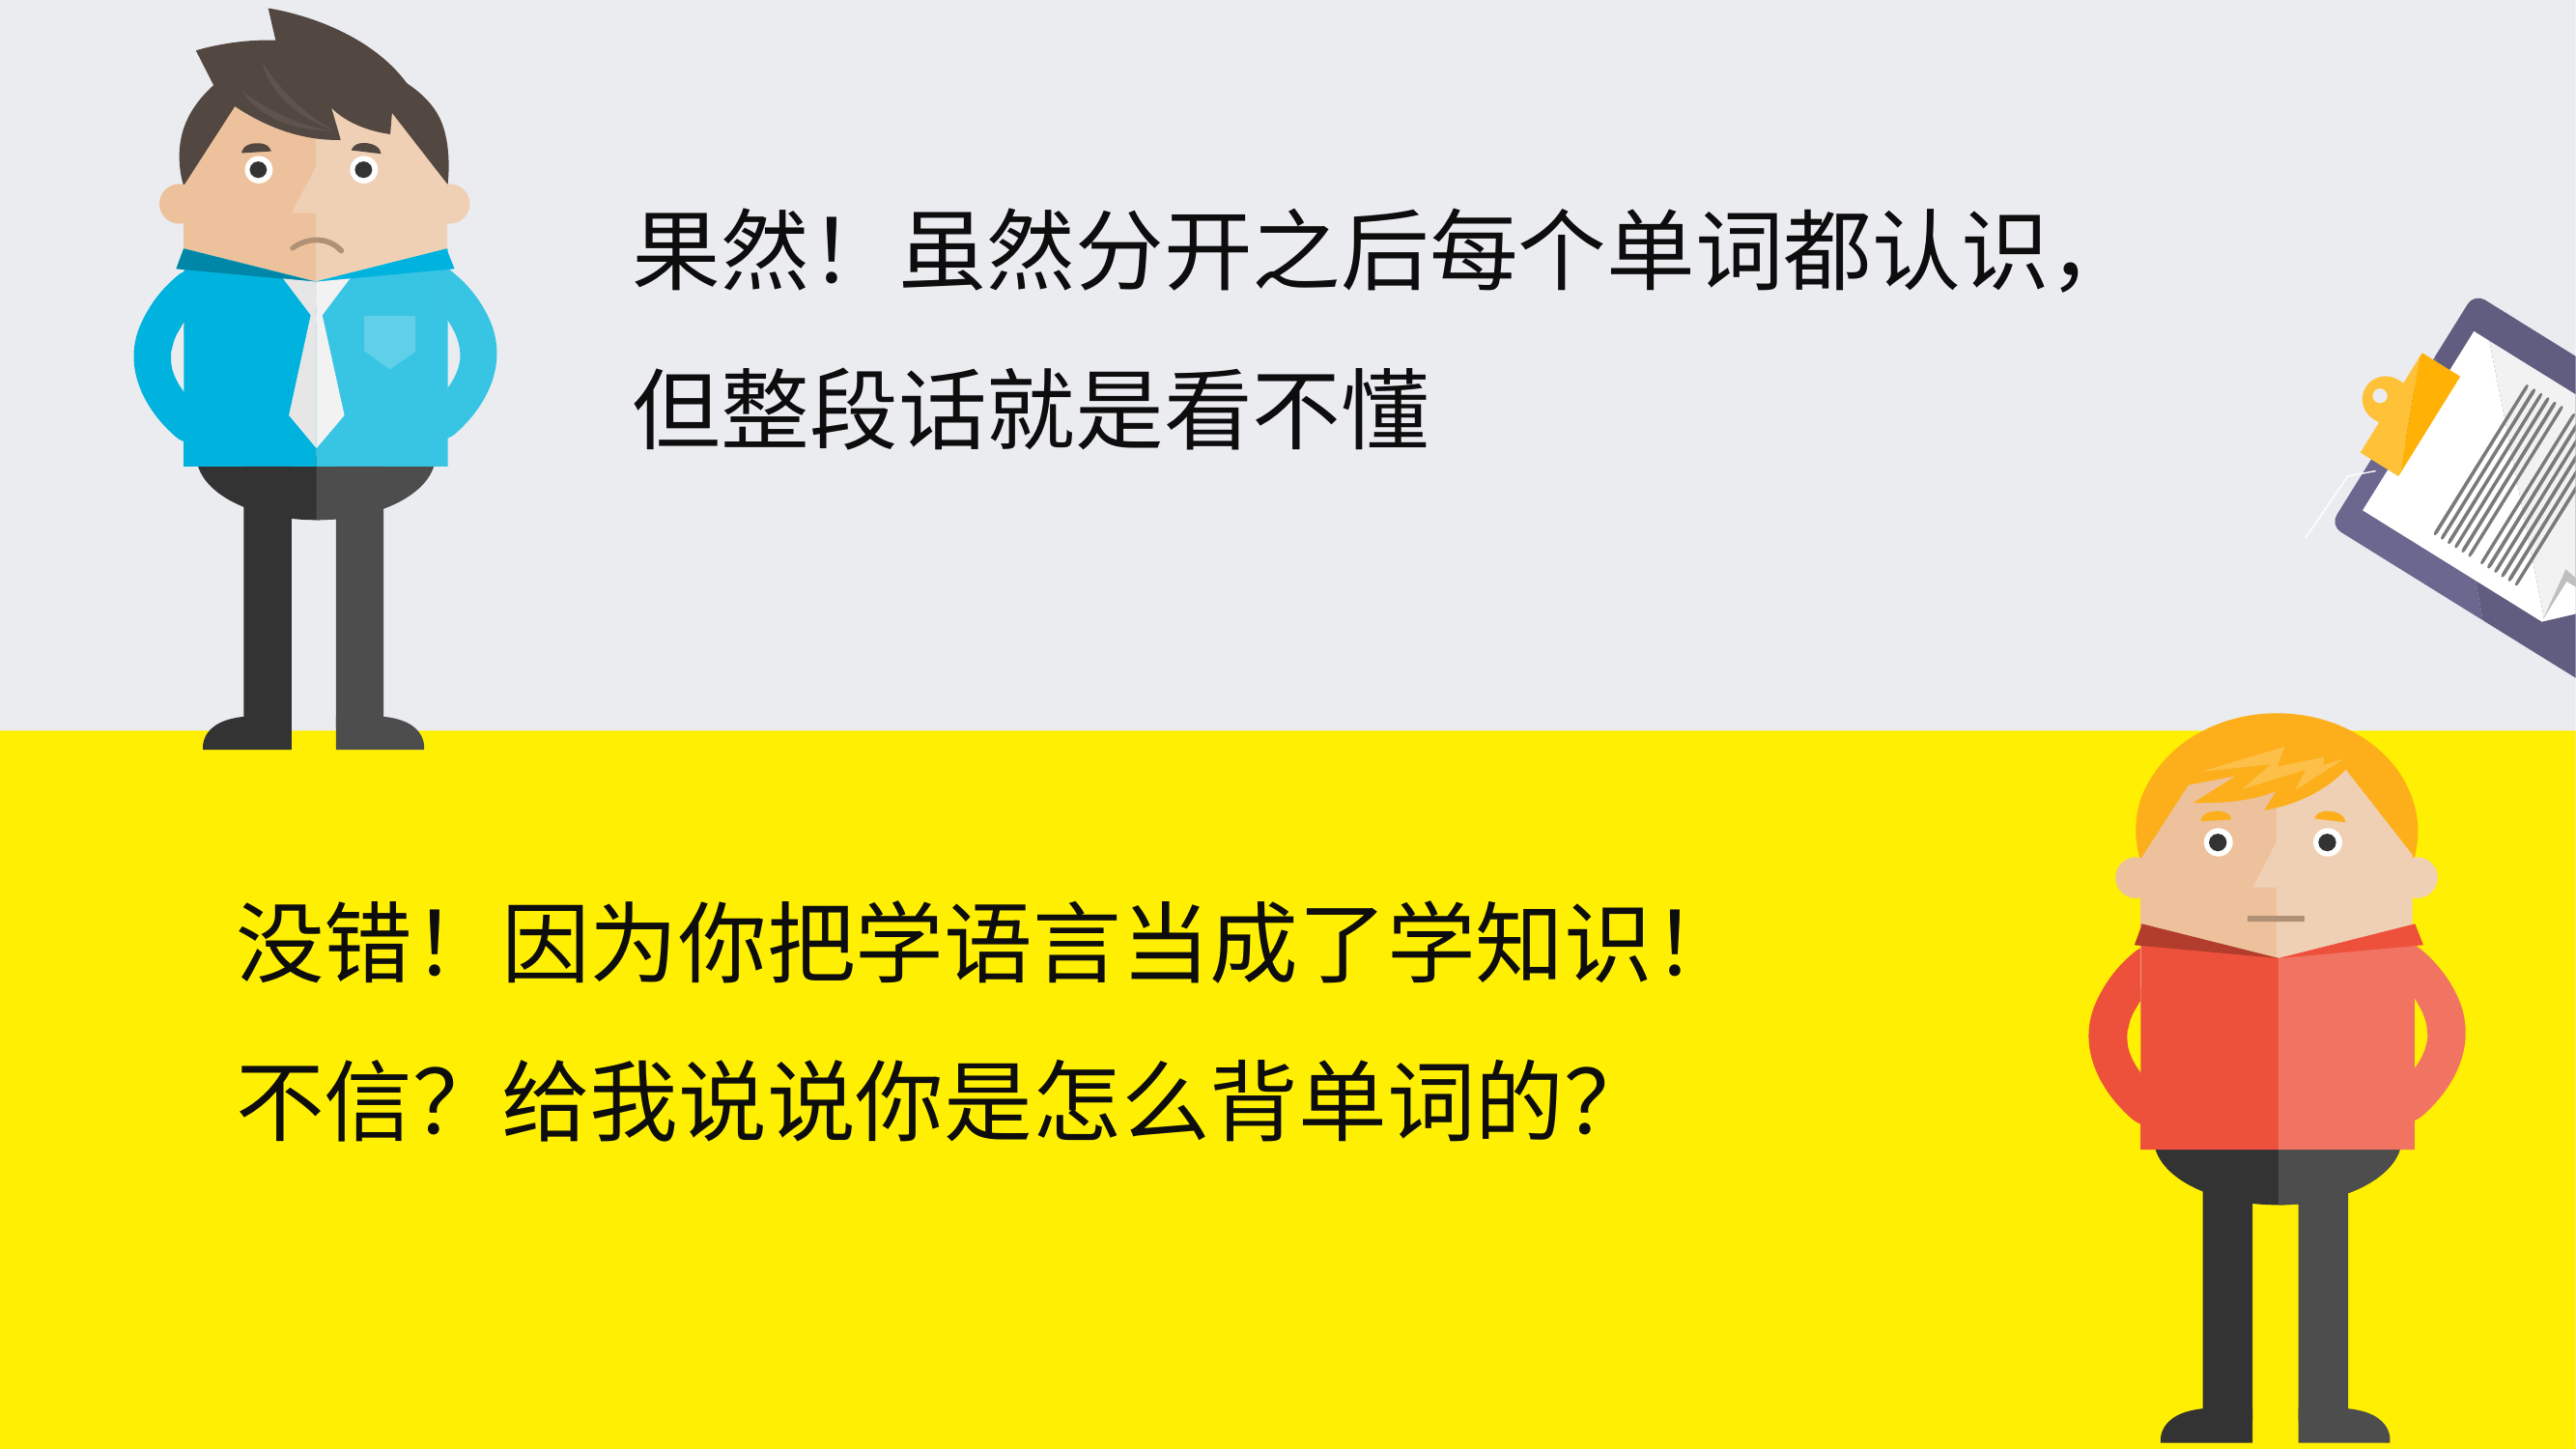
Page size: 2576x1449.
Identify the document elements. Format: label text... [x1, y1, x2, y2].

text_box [122, 8, 508, 751]
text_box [2077, 713, 2477, 1444]
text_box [2366, 304, 2576, 692]
text_box [0, 729, 2576, 1449]
text_box 果然！虽然分开之后每个单词都认识， 但整段话就是看不懂 [618, 134, 2466, 469]
text_box 没错！因为你把学语言当成了学知识！ 不信？给我说说你是怎么背单词的？ [221, 826, 1965, 1160]
